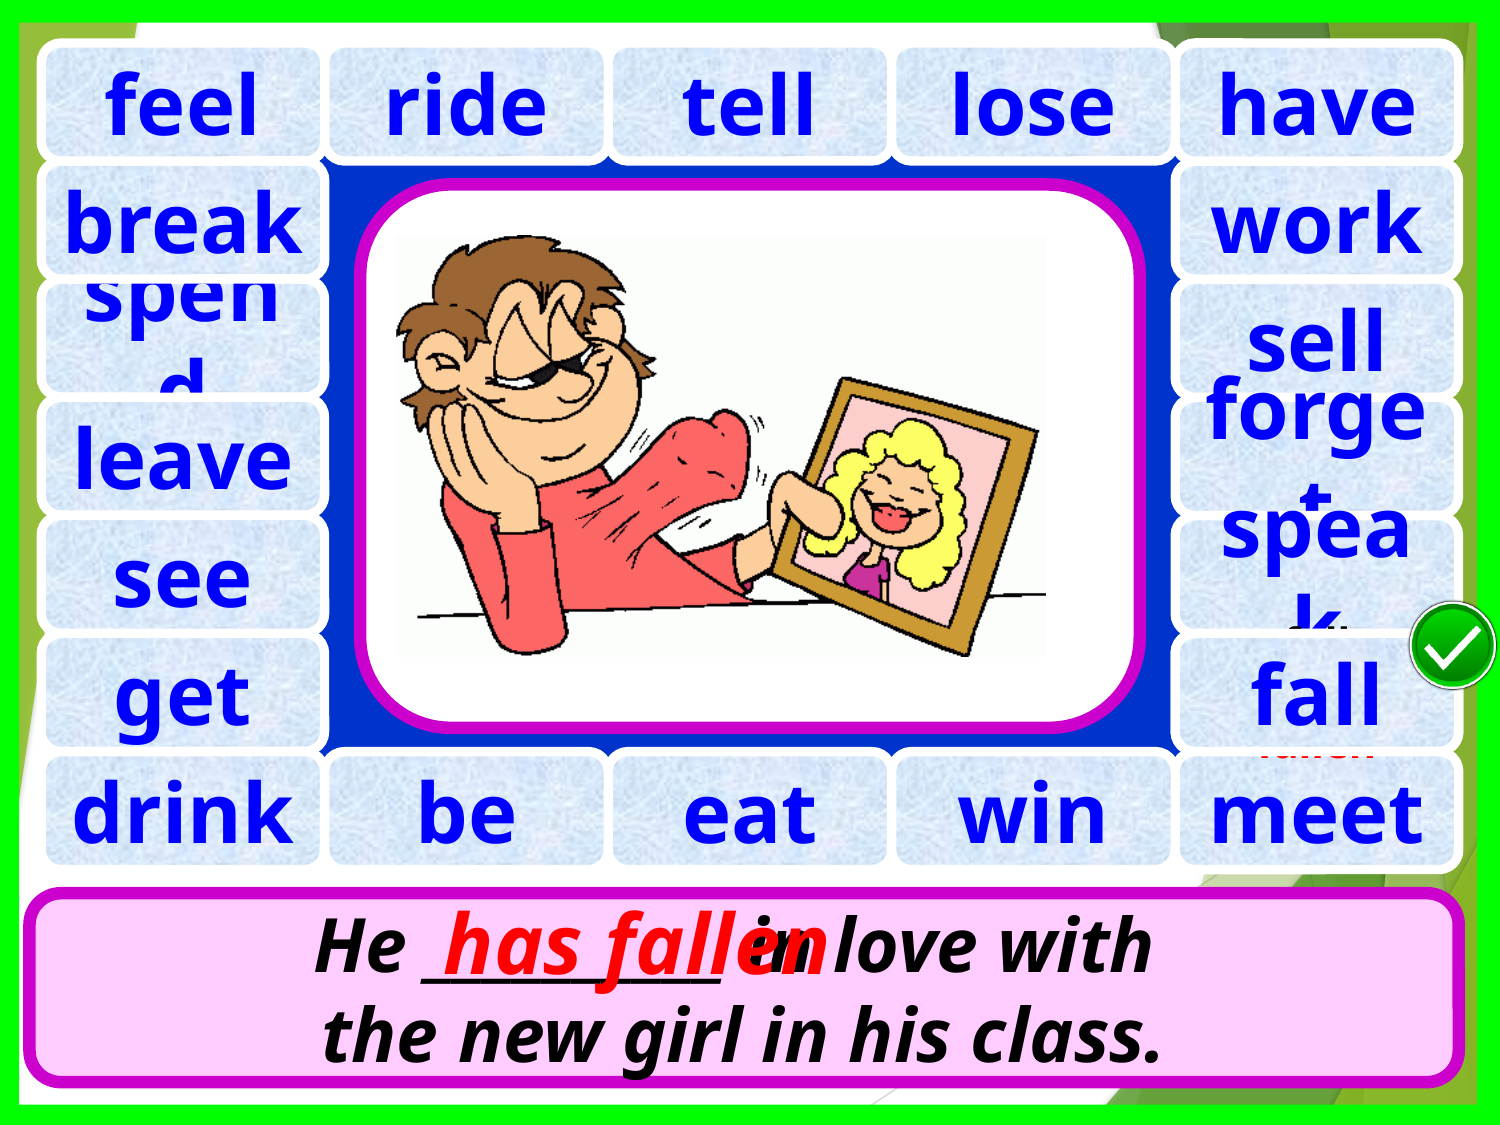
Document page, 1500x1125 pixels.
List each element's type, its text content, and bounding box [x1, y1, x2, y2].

text_box forget [1173, 395, 1461, 515]
text_box see [39, 513, 327, 633]
text_box lose [890, 41, 1177, 163]
text_box spend [39, 279, 327, 397]
text_box fall [1173, 631, 1461, 754]
text_box [314, 151, 1186, 762]
text_box eat [608, 750, 892, 872]
text_box feel [39, 41, 327, 163]
text_box drink [39, 750, 324, 872]
text_box He __________ in love with the new girl in his class. [27, 891, 1461, 1085]
picture [395, 234, 1046, 658]
text_box work [1173, 159, 1461, 279]
text_box be [323, 750, 610, 872]
text_box speak [1173, 514, 1461, 633]
text_box have [1175, 41, 1461, 161]
text_box break [39, 161, 327, 281]
text_box has fallen [407, 883, 857, 999]
text_box [0, 0, 1500, 1125]
picture [1404, 597, 1500, 693]
text_box ride [325, 41, 610, 163]
text_box leave [39, 395, 327, 515]
text_box meet [1175, 752, 1461, 872]
text_box get [39, 631, 327, 751]
text_box sell [1173, 277, 1461, 397]
text_box tell [608, 41, 892, 163]
text_box win [890, 750, 1177, 872]
text_box [358, 182, 1142, 730]
